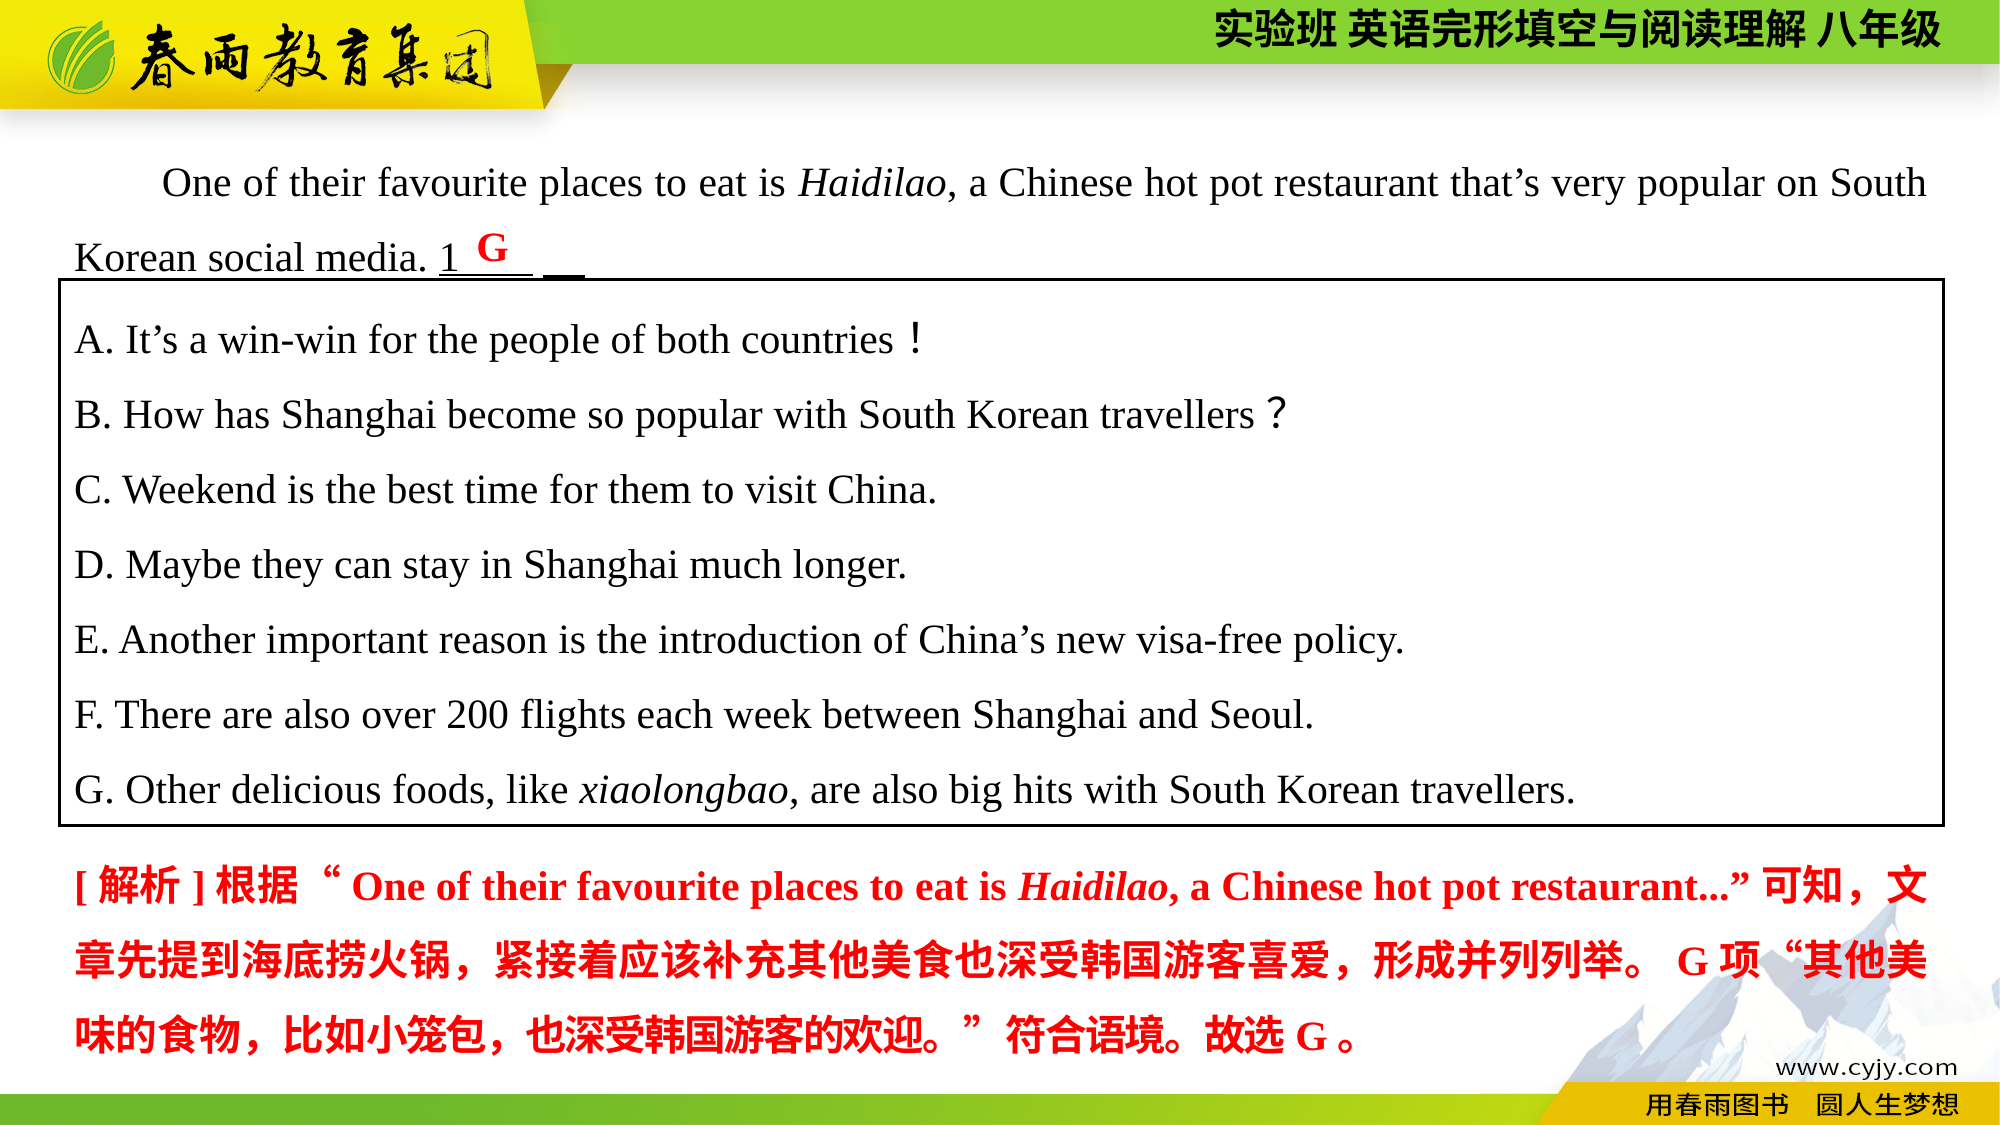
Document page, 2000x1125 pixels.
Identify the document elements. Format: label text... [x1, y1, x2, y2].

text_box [58, 278, 1944, 826]
text_box G [461, 211, 524, 277]
list One of their favourite places to eat is Haidilao, a Chinese hot pot restaurant that’s very popular on South Korean social media. 1 , [59, 122, 1944, 278]
text_box [解析]根据“One of their favourite places to eat is Haidilao, a Chinese hot pot restaurant...”可知，文章先提到海底捞火锅，紧接着应该补充其他美食也深受韩国游客喜爱，形成并列列举。G项“其他美味的食物，比如小笼包，也深受韩国游客的欢迎。”符合语境。故选G。 [59, 835, 1944, 1066]
picture [0, 0, 2000, 1125]
